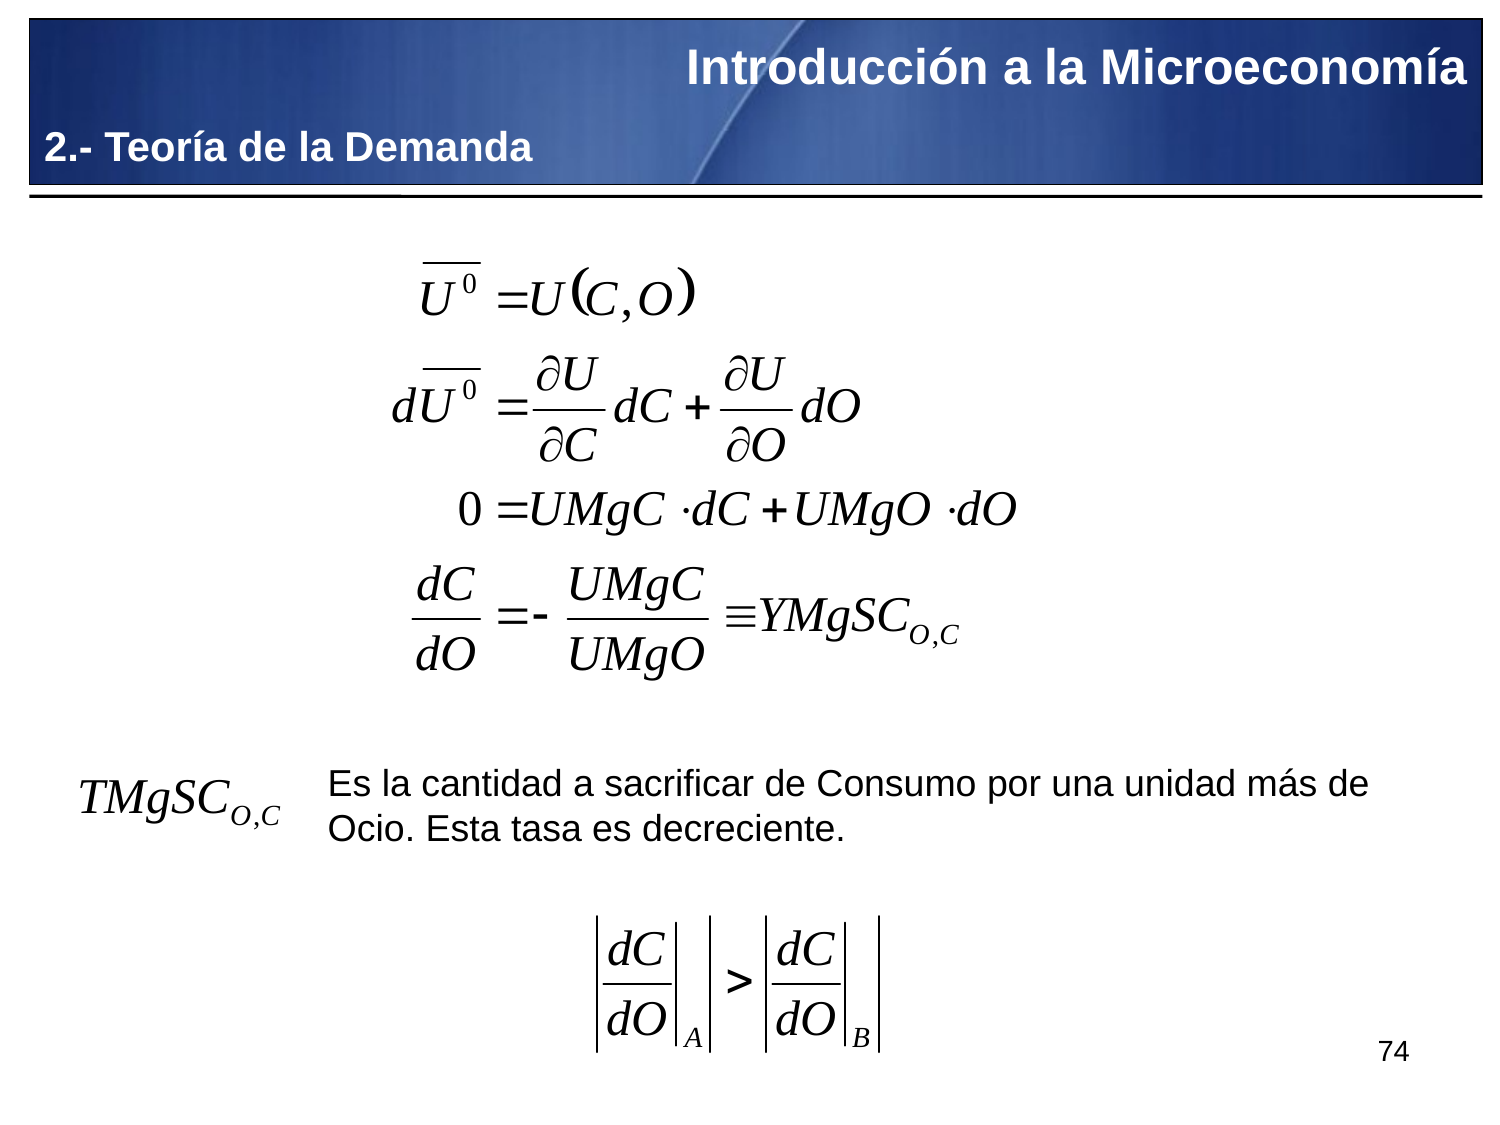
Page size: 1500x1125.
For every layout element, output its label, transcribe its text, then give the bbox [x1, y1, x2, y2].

text_box Introducción a la Microeconomía [608, 26, 1483, 102]
text_box 2.- Teoría de la Demanda [29, 112, 585, 178]
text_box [72, 763, 290, 843]
text_box [29, 19, 1483, 185]
text_box Es la cantidad a sacrificar de Consumo por una unidad más de Ocio. Esta tasa es decreciente. [312, 751, 1459, 857]
slide_number 74 [1074, 1024, 1426, 1103]
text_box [383, 250, 1026, 693]
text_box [587, 904, 893, 1064]
